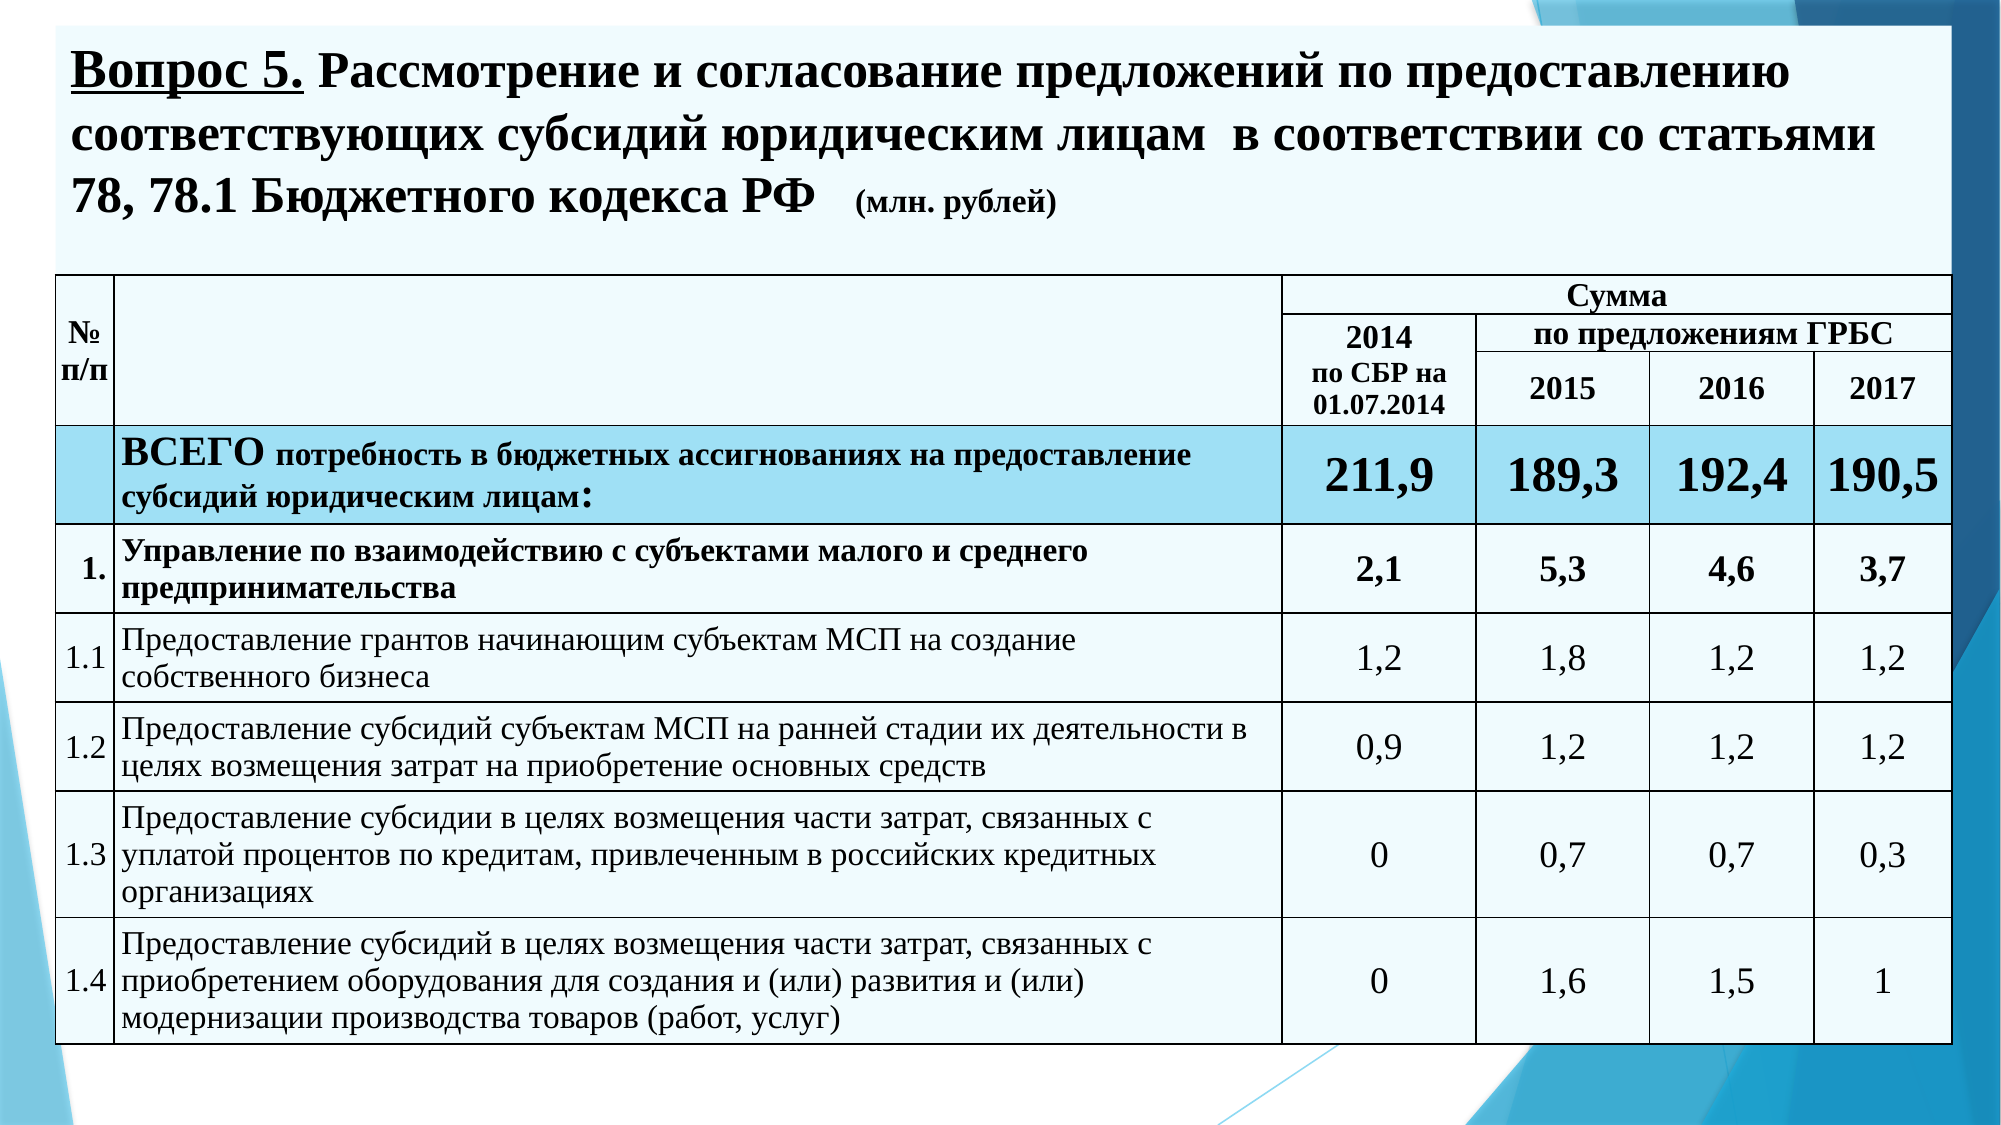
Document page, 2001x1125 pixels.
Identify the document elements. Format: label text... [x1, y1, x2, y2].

table_cell 2015 [1477, 352, 1649, 425]
table_cell 192,4 [1650, 426, 1813, 523]
table_cell [56, 426, 113, 523]
table_cell ВСЕГО потребность в бюджетных ассигнованиях на предоставление субсидий юридическим лицам: [115, 426, 1281, 523]
table_cell 1.3 [56, 792, 113, 917]
table_cell 1,2 [1815, 703, 1951, 790]
table_cell 0,3 [1815, 792, 1951, 917]
table_cell 189,3 [1477, 426, 1649, 523]
table_cell 1,2 [1650, 703, 1813, 790]
table_cell 211,9 [1283, 426, 1475, 523]
table_cell 1,5 [1650, 918, 1813, 1043]
title Вопрос 5. Рассмотрение и согласование предложений по предоставлению соответствующих субсидий юридическим лицам в соответствии со статьями 78, 78.1 Бюджетного кодекса РФ (млн. рублей) [55, 25, 1952, 274]
table_cell 5,3 [1477, 525, 1649, 612]
table_cell Управление по взаимодействию с субъектами малого и среднего предпринимательства [115, 525, 1281, 612]
table_cell 2016 [1650, 352, 1813, 425]
table_cell 1,2 [1650, 614, 1813, 701]
table_cell 1,8 [1477, 614, 1649, 701]
table_cell 1,6 [1477, 918, 1649, 1043]
table_cell 3,7 [1815, 525, 1951, 612]
table_cell 0,9 [1283, 703, 1475, 790]
table_cell 0,7 [1650, 792, 1813, 917]
table_cell 1. [56, 525, 113, 612]
table_cell 1.2 [56, 703, 113, 790]
table_cell Предоставление субсидий субъектам МСП на ранней стадии их деятельности в целях возмещения затрат на приобретение основных средств [115, 703, 1281, 790]
table_header [115, 276, 1281, 425]
table_cell 190,5 [1815, 426, 1951, 523]
table_cell 2017 [1815, 352, 1951, 425]
table_cell Предоставление субсидий в целях возмещения части затрат, связанных с приобретением оборудования для создания и (или) развития и (или) модернизации производства товаров (работ, услуг) [115, 918, 1281, 1043]
table_header № п/п [56, 276, 113, 425]
table_cell 0 [1283, 792, 1475, 917]
table_cell 0 [1283, 918, 1475, 1043]
table_cell Предоставление грантов начинающим субъектам МСП на создание собственного бизнеса [115, 614, 1281, 701]
table_cell 1.1 [56, 614, 113, 701]
table_cell 1,2 [1283, 614, 1475, 701]
table_cell 1,2 [1477, 703, 1649, 790]
table_header Сумма [1283, 276, 1951, 313]
table_cell Предоставление субсидии в целях возмещения части затрат, связанных с уплатой процентов по кредитам, привлеченным в российских кредитных организациях [115, 792, 1281, 917]
table_cell по предложениям ГРБС [1477, 315, 1951, 351]
table_cell 0,7 [1477, 792, 1649, 917]
table_cell 2,1 [1283, 525, 1475, 612]
table_cell 1.4 [56, 918, 113, 1043]
table_cell 2014 по СБР на 01.07.2014 [1283, 315, 1475, 425]
table_cell 1 [1815, 918, 1951, 1043]
table_cell 1,2 [1815, 614, 1951, 701]
table_cell 4,6 [1650, 525, 1813, 612]
